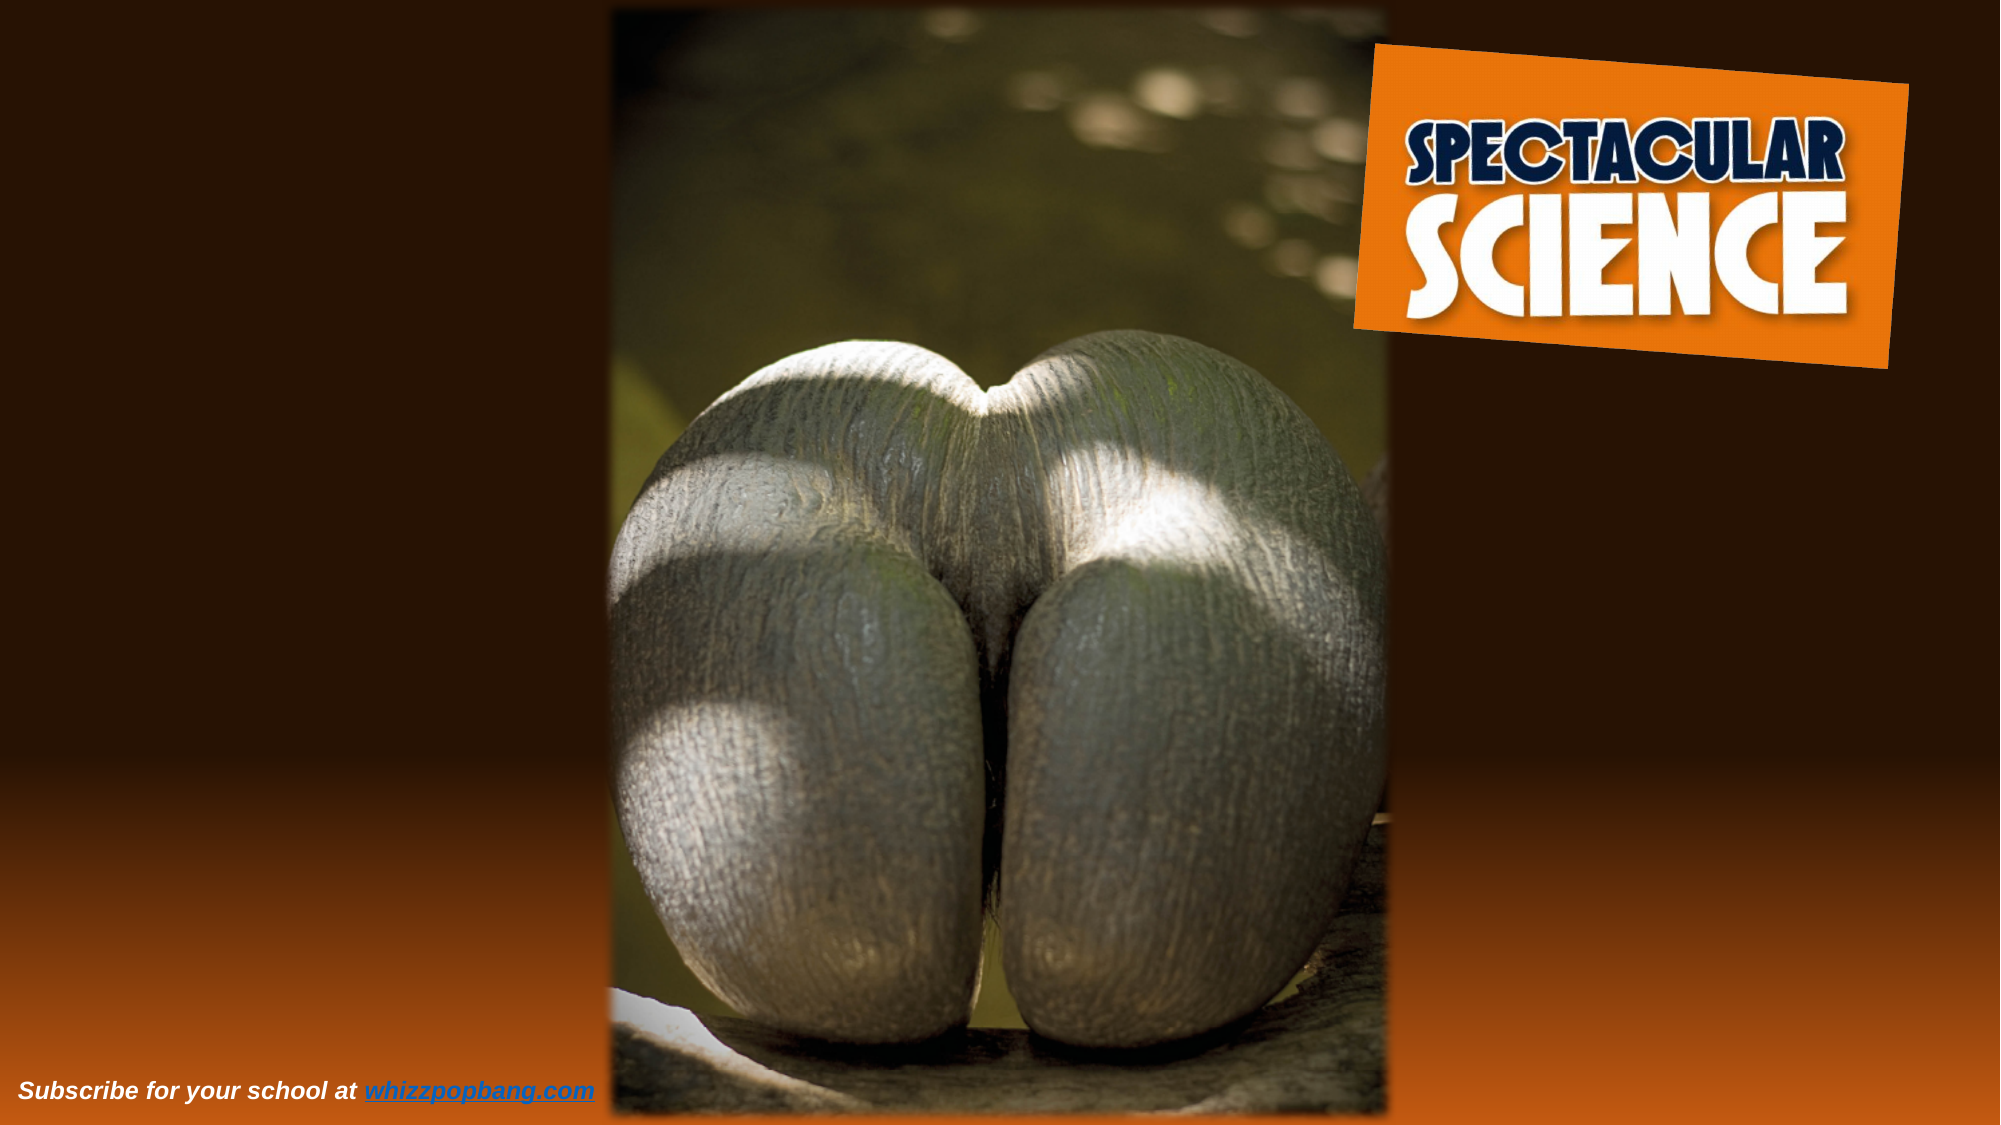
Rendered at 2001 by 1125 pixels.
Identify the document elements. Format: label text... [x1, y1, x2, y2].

text_box Subscribe for your school at whizzpopbang.com [3, 1066, 602, 1112]
picture [602, 0, 1909, 1125]
